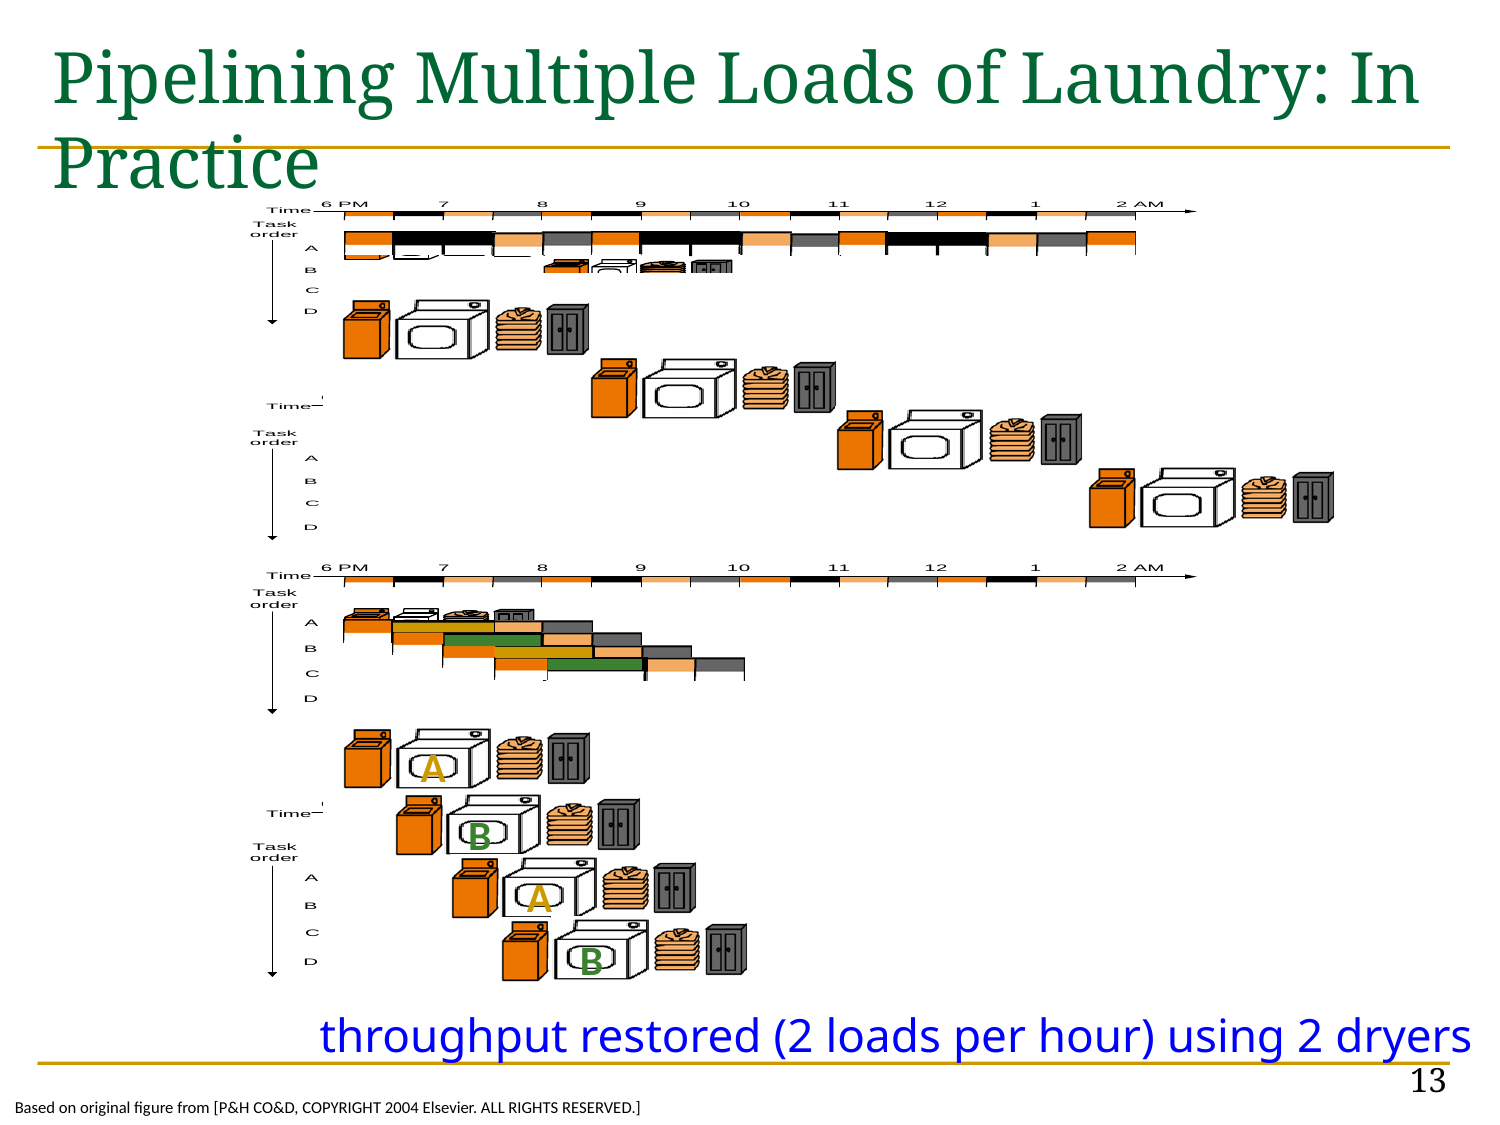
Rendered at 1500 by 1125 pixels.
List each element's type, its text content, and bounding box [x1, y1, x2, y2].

text_box throughput restored (2 loads per hour) using 2 dryers [0, 999, 1500, 1069]
title Pipelining Multiple Loads of Laundry: In Practice [37, 24, 1450, 200]
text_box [249, 198, 1338, 562]
slide_number 13 [1111, 1069, 1462, 1112]
text_box Based on original figure from [P&H CO&D, COPYRIGHT 2004 Elsevier. ALL RIGHTS RESERVED.] [0, 1089, 775, 1125]
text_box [249, 568, 1213, 1012]
